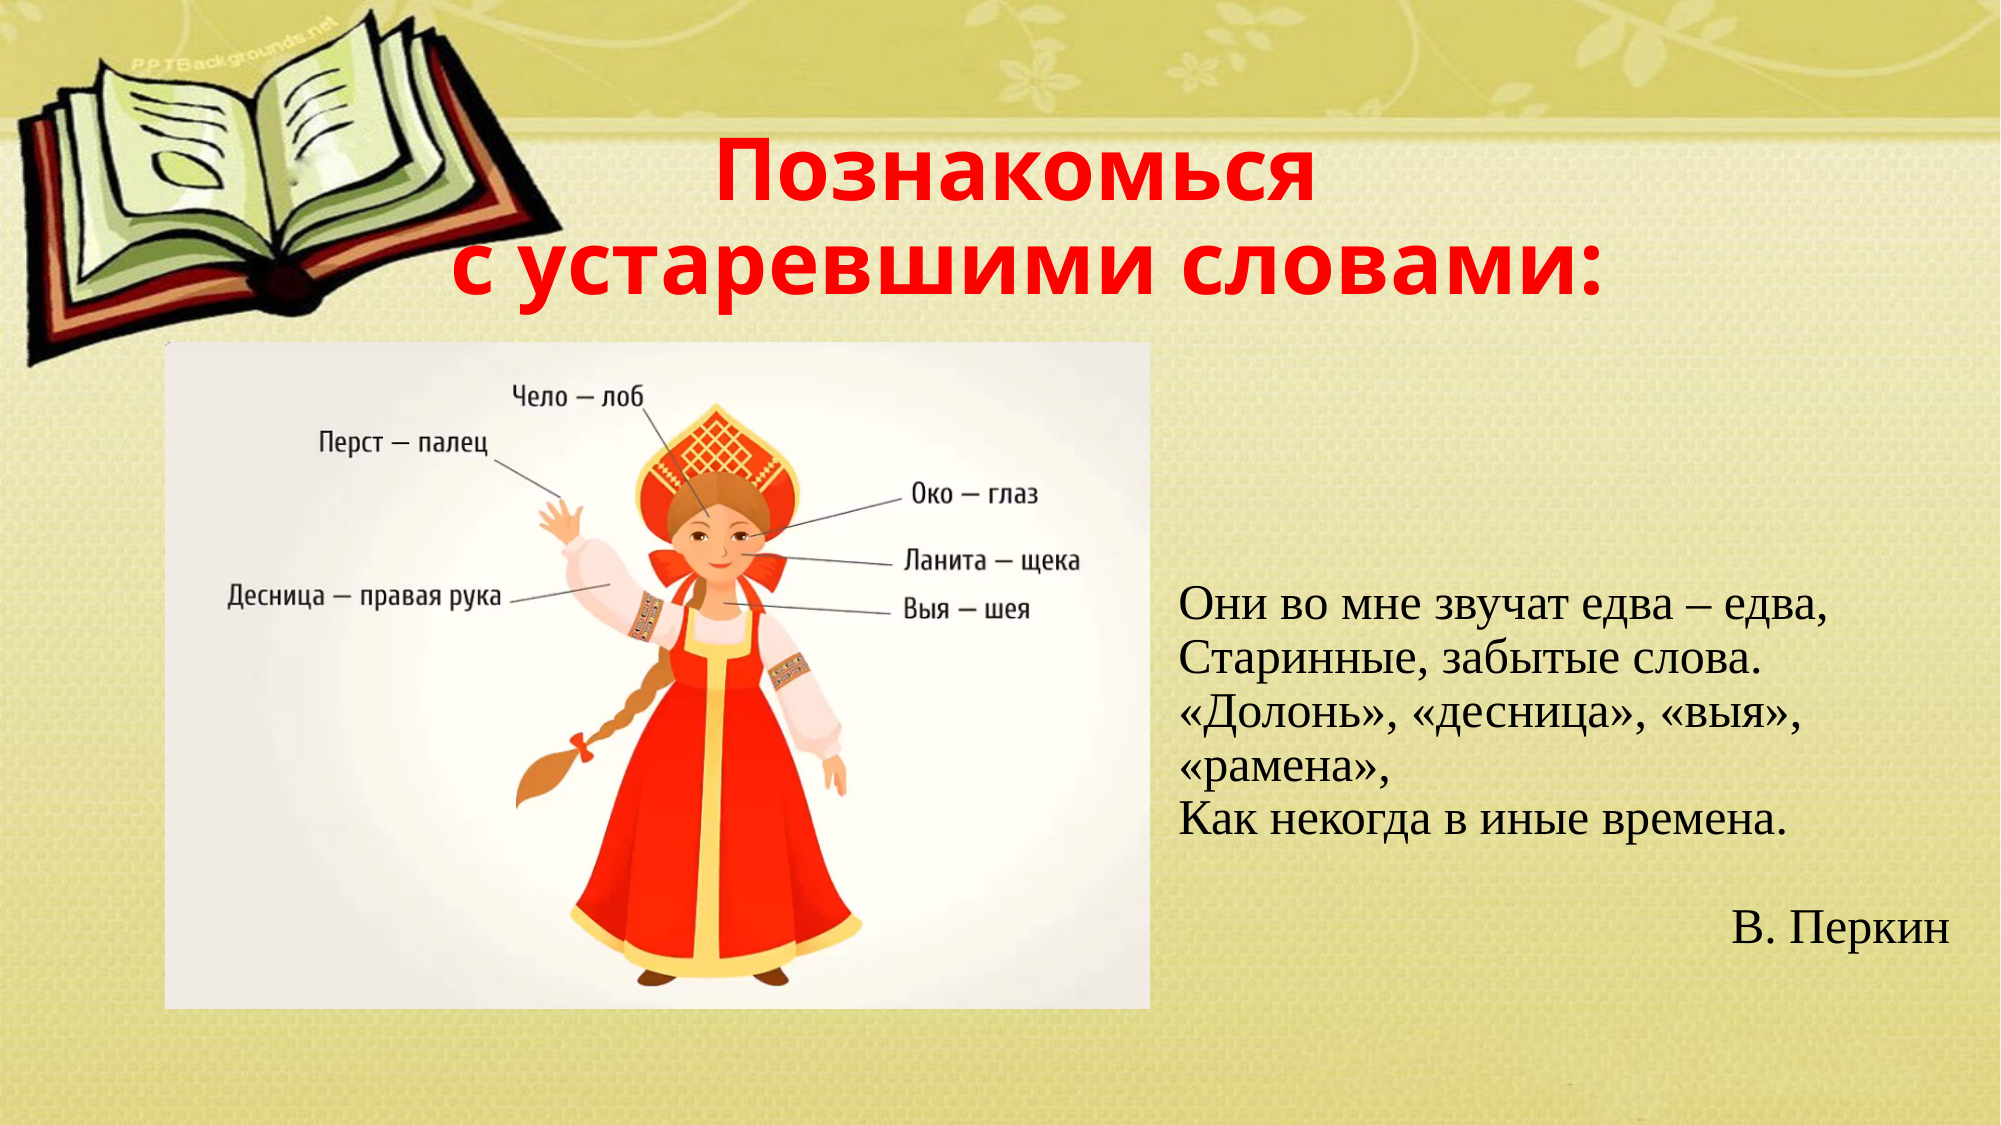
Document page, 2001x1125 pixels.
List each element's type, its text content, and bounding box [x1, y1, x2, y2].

text_box Они во мне звучат едва – едва, Старинные, забытые слова. «Долонь», «десница», «выя», «рамена», Как некогда в иные времена. В. Перкин [1163, 562, 1966, 968]
title Познакомься с устаревшими словами: [165, 116, 1891, 427]
picture [0, 0, 2001, 1125]
